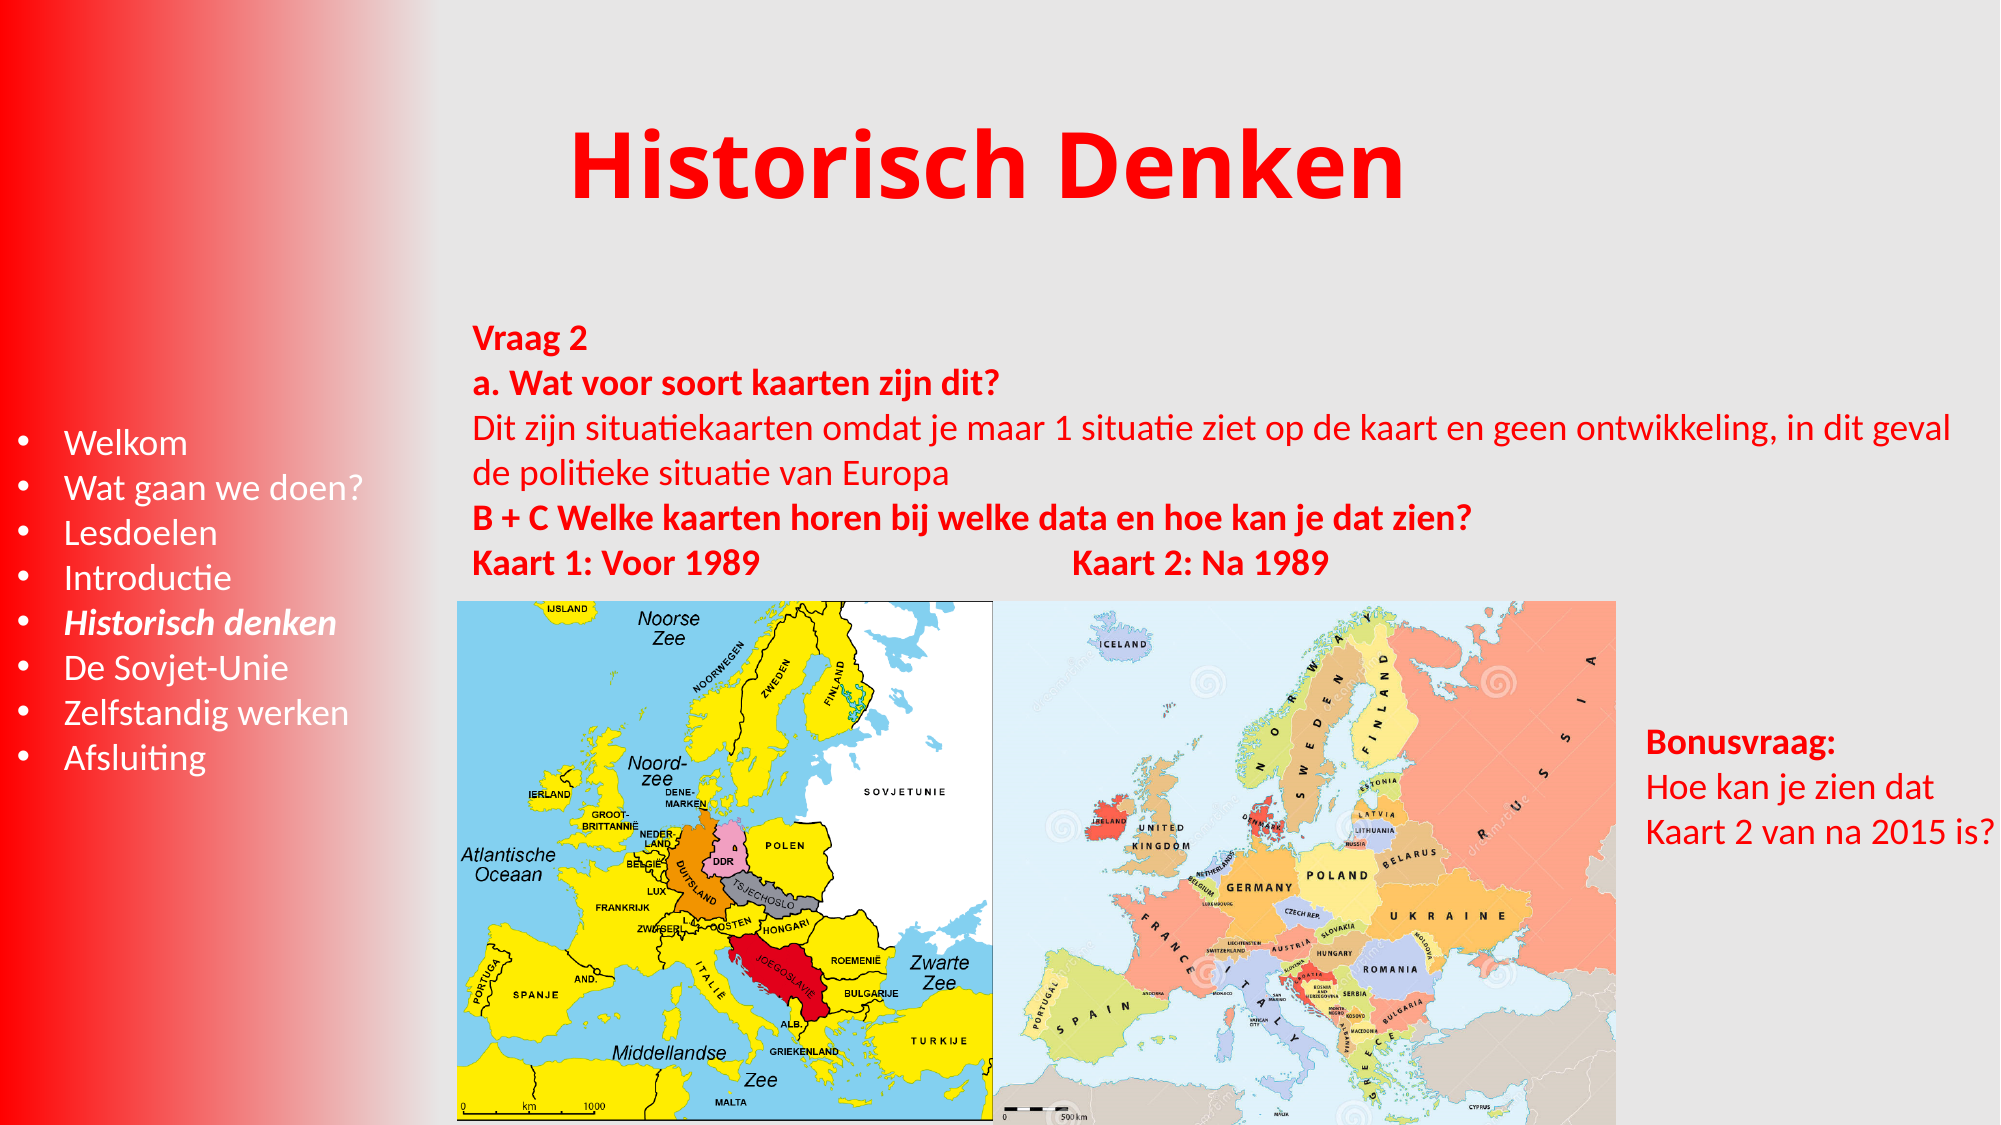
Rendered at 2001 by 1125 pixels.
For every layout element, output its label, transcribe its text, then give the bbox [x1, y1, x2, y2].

picture [457, 601, 1616, 1125]
text_box Vraag 2 a. Wat voor soort kaarten zijn dit? Dit zijn situatiekaarten omdat je maar 1 situatie ziet op de kaart en geen ontwikkeling, in dit geval de politieke situatie van Europa B + C Welke kaarten horen bij welke data en hoe kan je dat zien? Kaart 1: Voor 1989 Kaart 2: Na 1989 [457, 305, 1976, 590]
text_box Welkom Wat gaan we doen? Lesdoelen Introductie Historisch denken De Sovjet-Unie Zelfstandig werken Afsluiting [2, 410, 380, 785]
text_box Bonusvraag: Hoe kan je zien dat Kaart 2 van na 2015 is? [1631, 709, 2000, 860]
title Historisch Denken [552, 59, 1863, 278]
